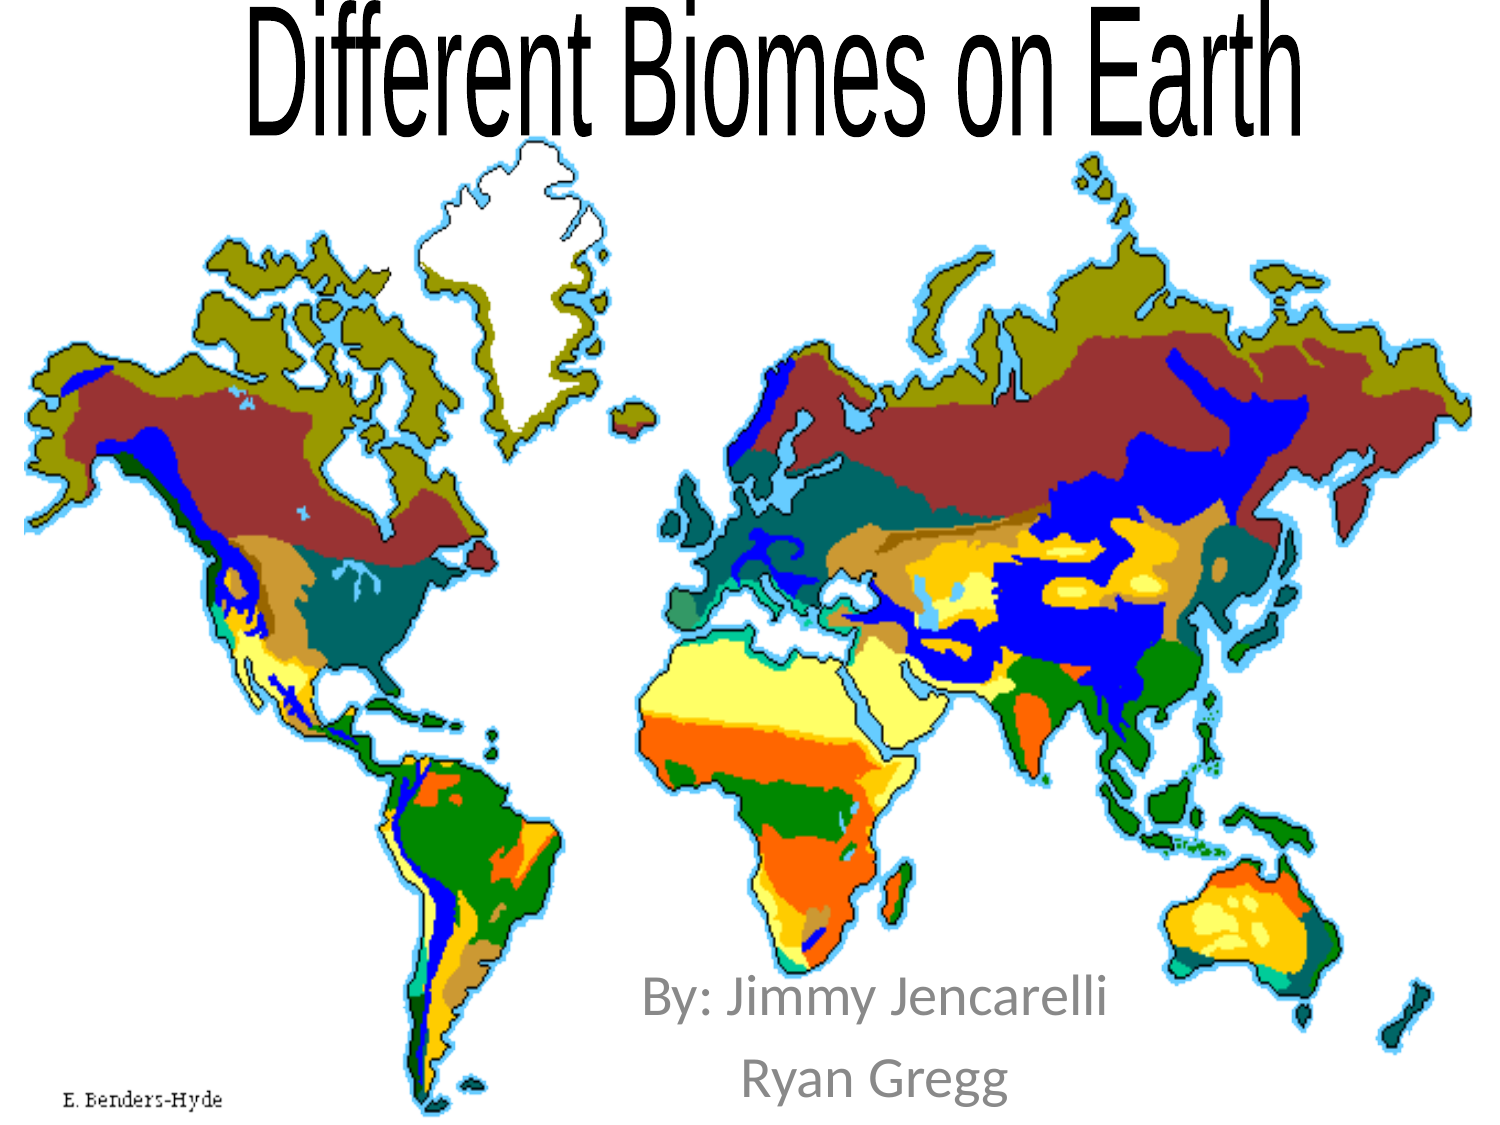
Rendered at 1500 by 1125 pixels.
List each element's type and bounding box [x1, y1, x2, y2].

picture [24, 112, 1476, 1125]
